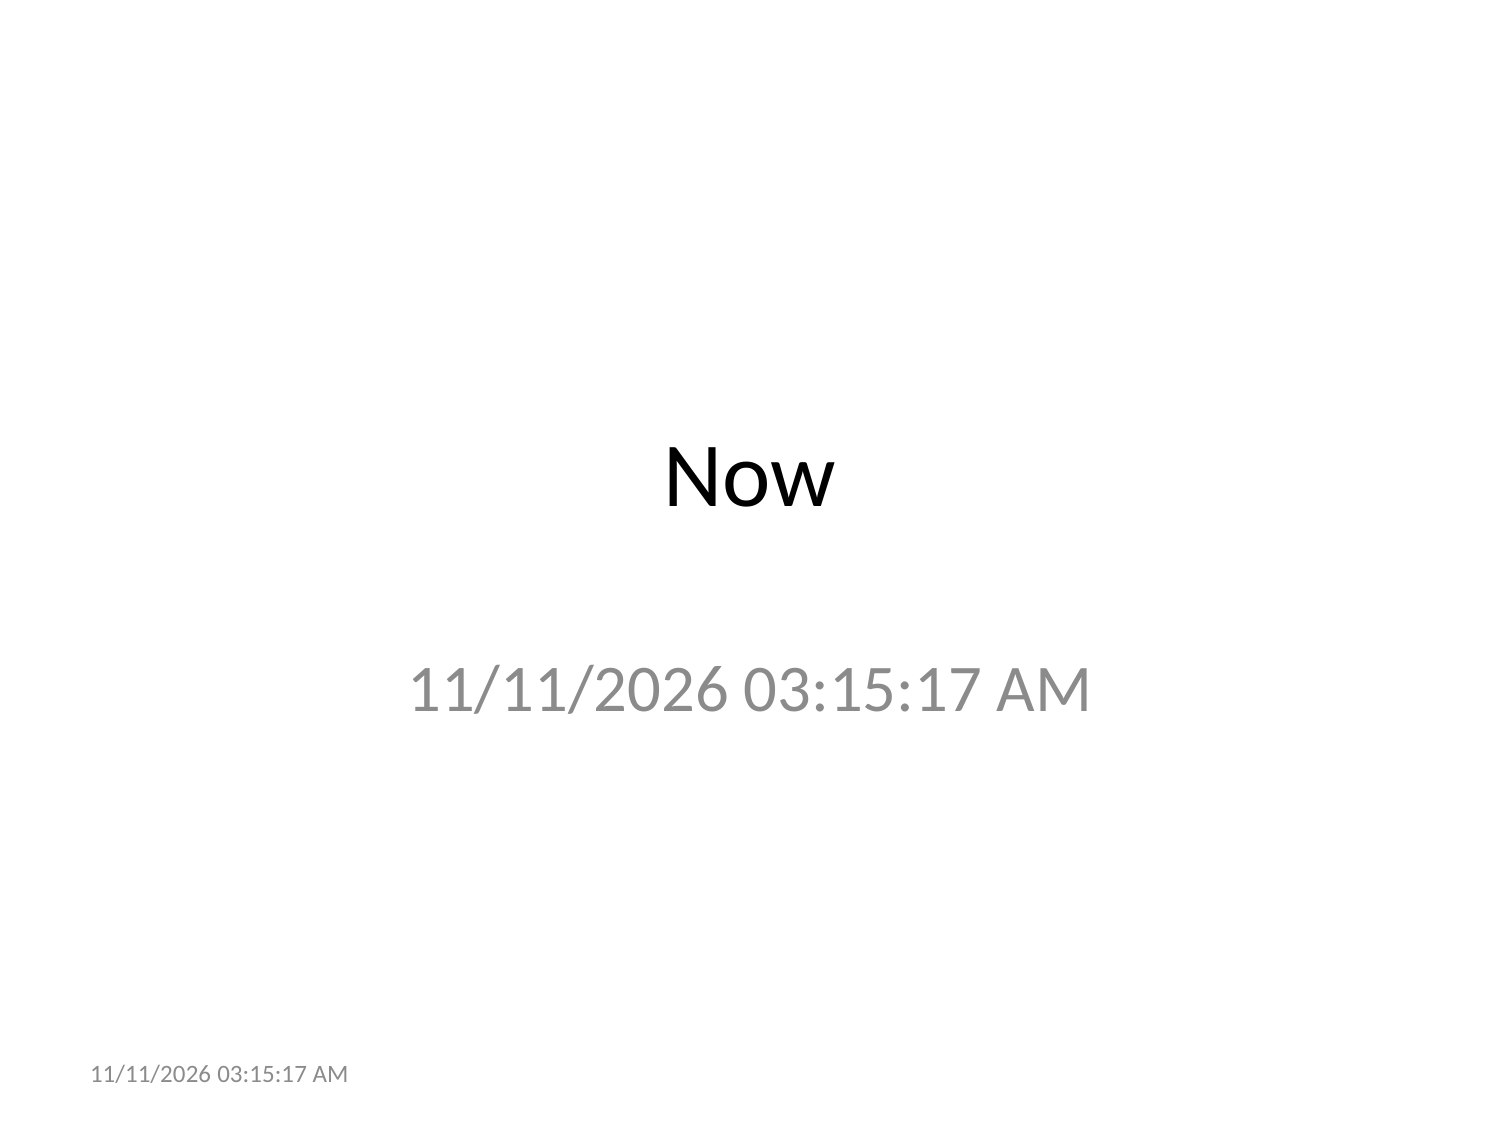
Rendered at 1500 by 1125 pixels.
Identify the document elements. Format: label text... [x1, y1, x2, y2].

title Now [112, 349, 1388, 591]
subtitle 2011-12-19 10:20:04 AM [225, 637, 1275, 925]
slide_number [75, 1042, 425, 1103]
